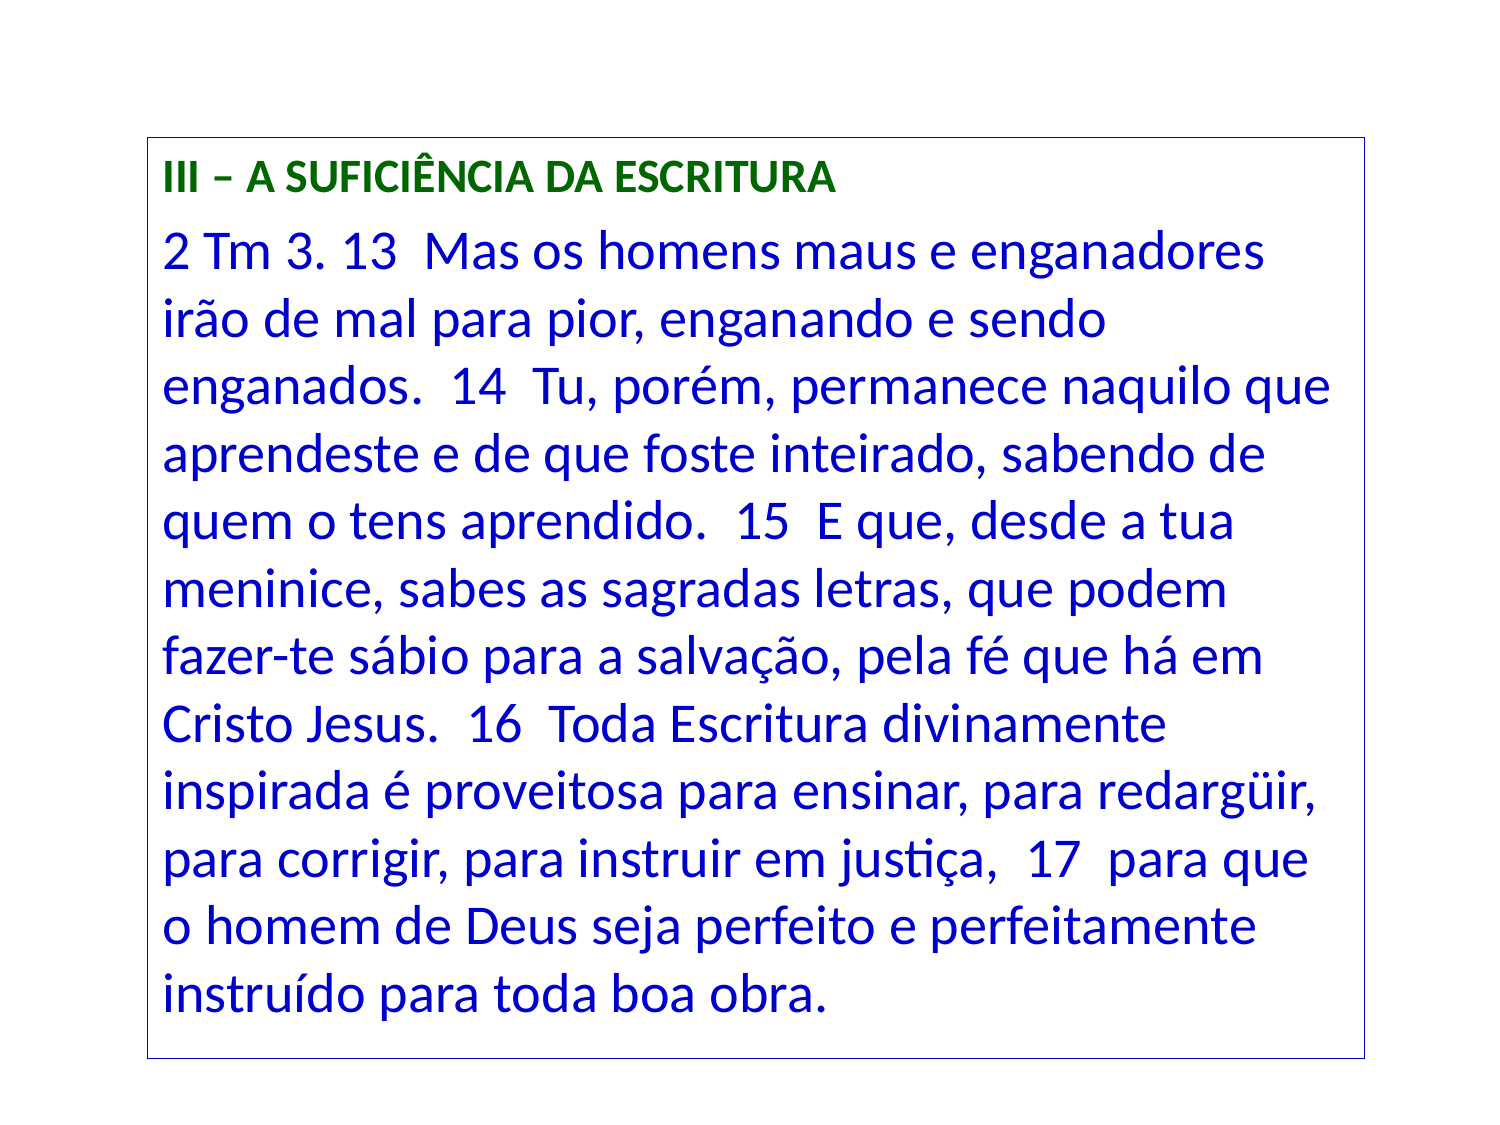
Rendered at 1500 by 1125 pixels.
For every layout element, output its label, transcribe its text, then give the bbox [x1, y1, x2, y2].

list III – A SUFICIÊNCIA DA ESCRITURA 2 Tm 3. 13 Mas os homens maus e enganadores irão de mal para pior, enganando e sendo enganados. 14 Tu, porém, permanece naquilo que aprendeste e de que foste inteirado, sabendo de quem o tens aprendido. 15 E que, desde a tua meninice, sabes as sagradas letras, que podem fazer-te sábio para a salvação, pela fé que há em Cristo Jesus. 16 Toda Escritura divinamente inspirada é proveitosa para ensinar, para redargüir, para corrigir, para instruir em justiça, 17 para que o homem de Deus seja perfeito e perfeitamente instruído para toda boa obra. [147, 137, 1365, 1059]
